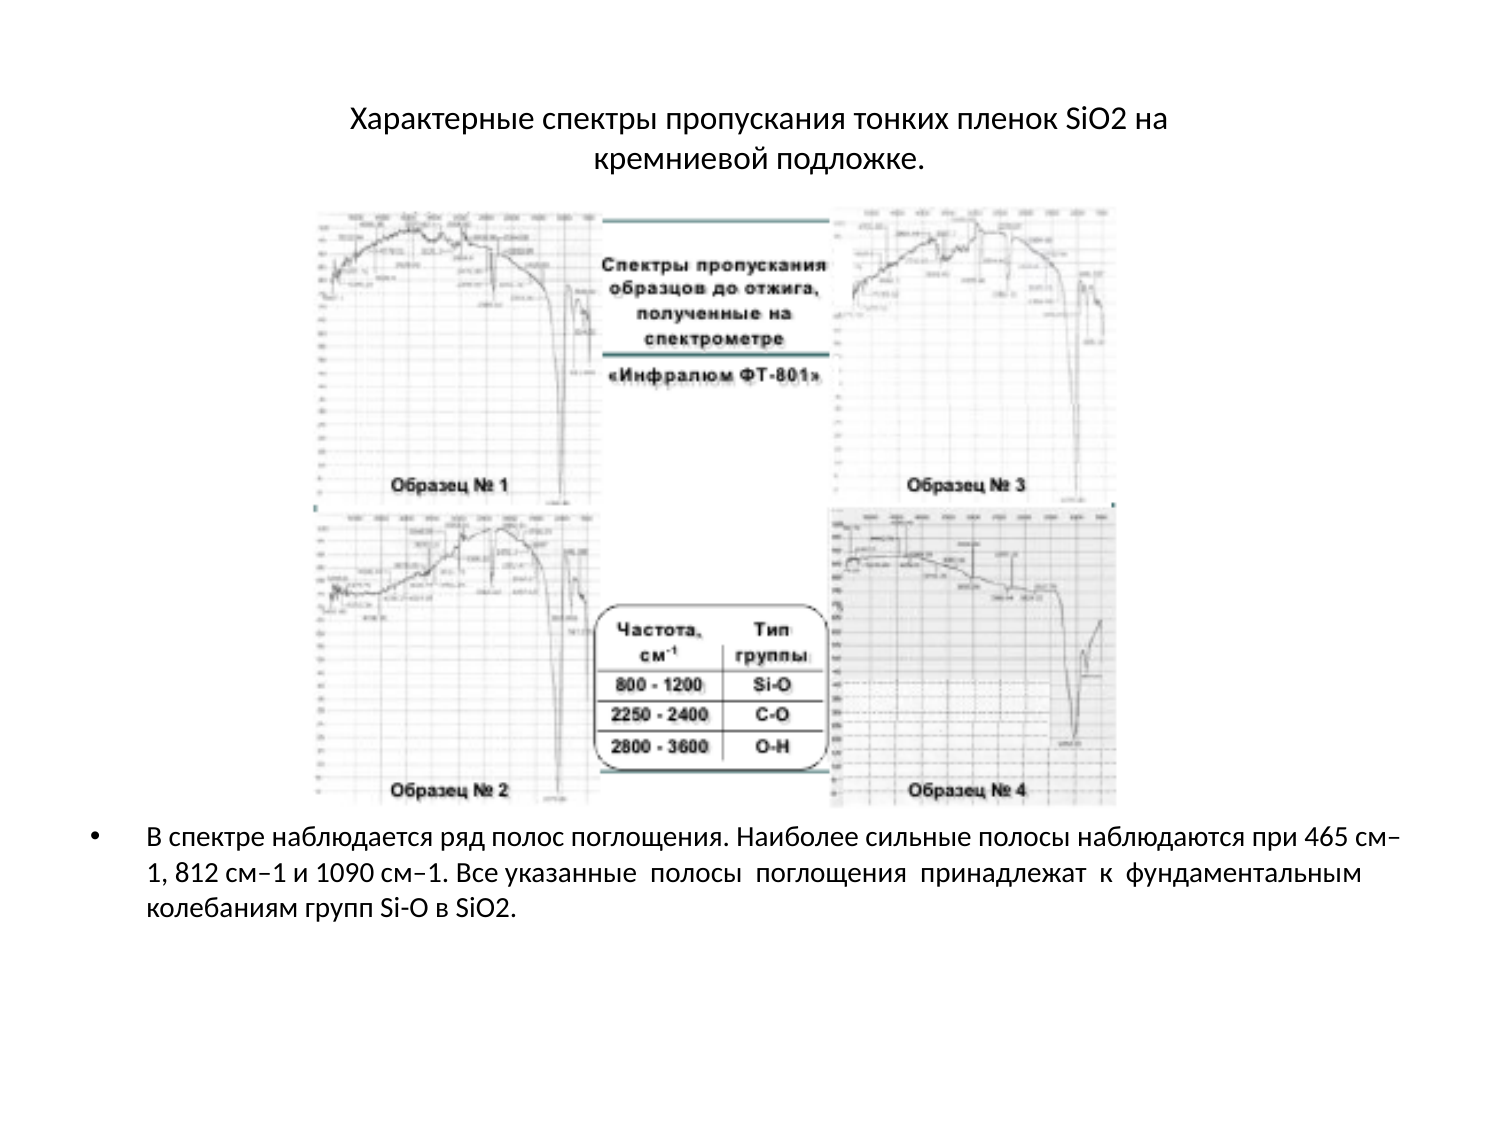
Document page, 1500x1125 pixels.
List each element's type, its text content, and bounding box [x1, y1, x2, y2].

picture [282, 196, 1165, 820]
list В спектре наблюдается ряд полос поглощения. Наиболее сильные полосы наблюдаются при 465 см–1, 812 см–1 и 1090 см–1. Все указанные полосы поглощения принадлежат к фундаментальным колебаниям групп Si-O в SiO2. [75, 196, 1425, 1005]
title Характерные спектры пропускания тонких пленок SiO2 на кремниевой подложке. [88, 42, 1439, 231]
